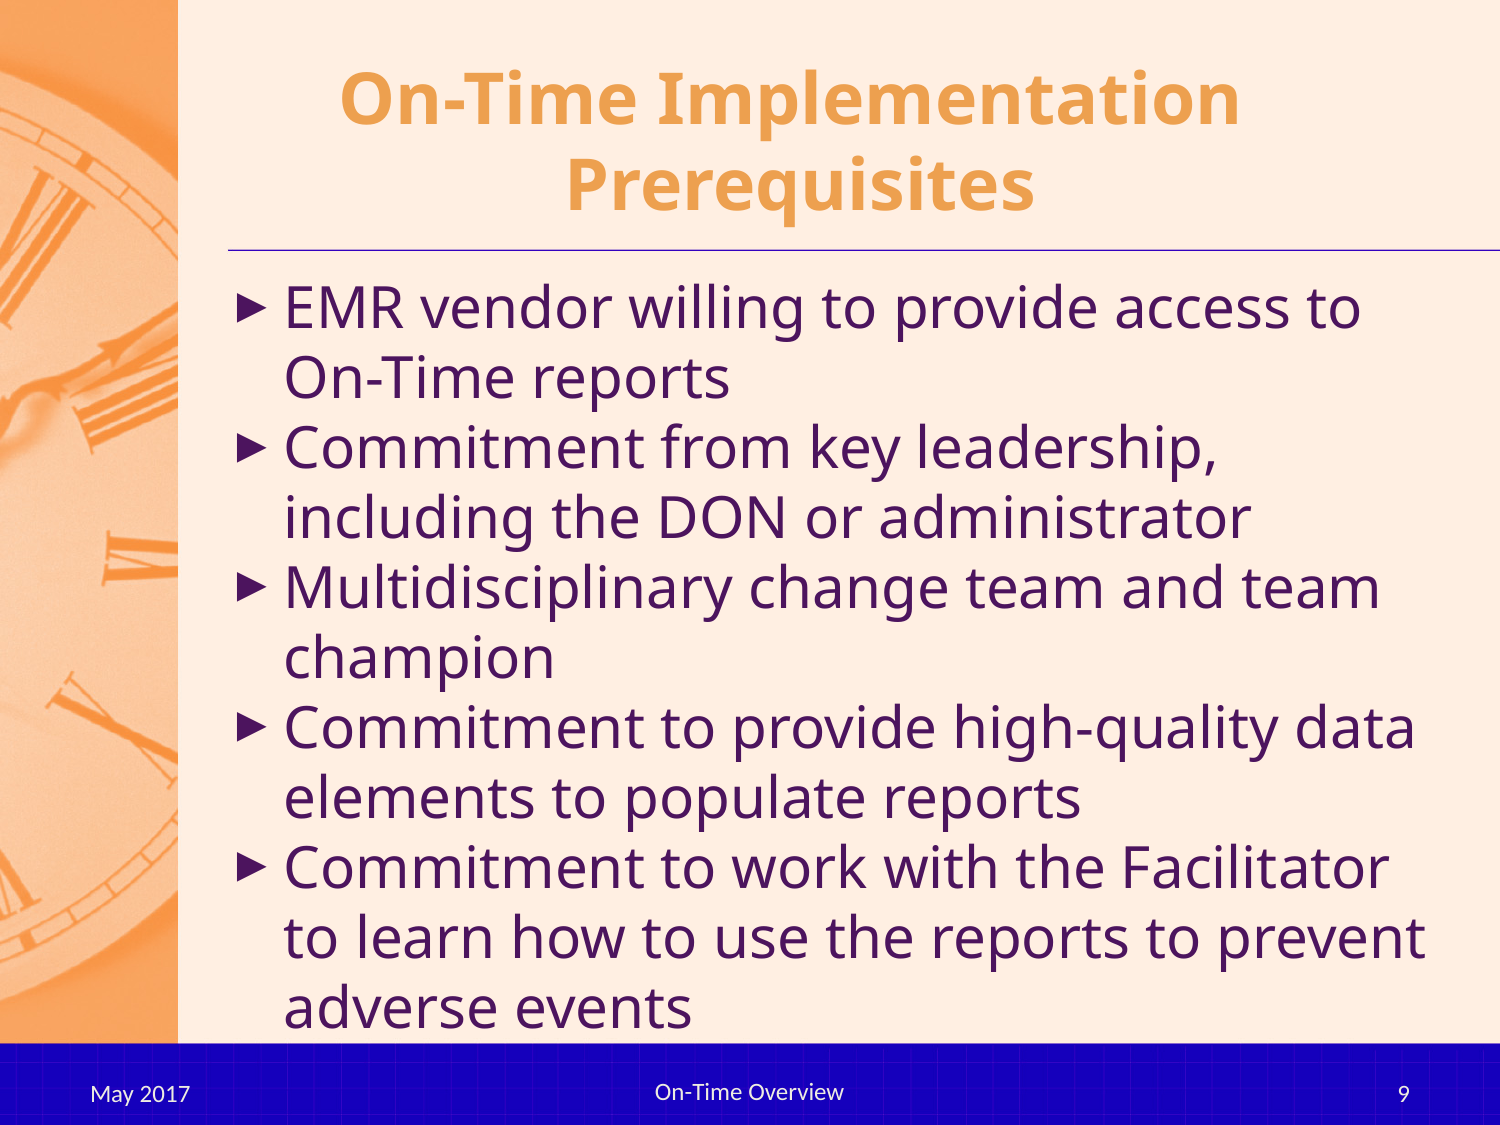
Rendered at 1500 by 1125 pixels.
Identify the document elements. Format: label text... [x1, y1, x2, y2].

slide_number 9 [1074, 1062, 1425, 1122]
picture [0, 0, 1500, 1125]
list EMR vendor willing to provide access to On-Time reports Commitment from key leadership, including the DON or administrator Multidisciplinary change team and team champion Commitment to provide high-quality data elements to populate reports Commitment to work with the Facilitator to learn how to use the reports to prevent adverse events [212, 262, 1450, 1125]
footer On-Time Overview [512, 1060, 988, 1121]
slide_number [75, 1062, 425, 1122]
title On-Time Implementation Prerequisites [174, 45, 1425, 233]
